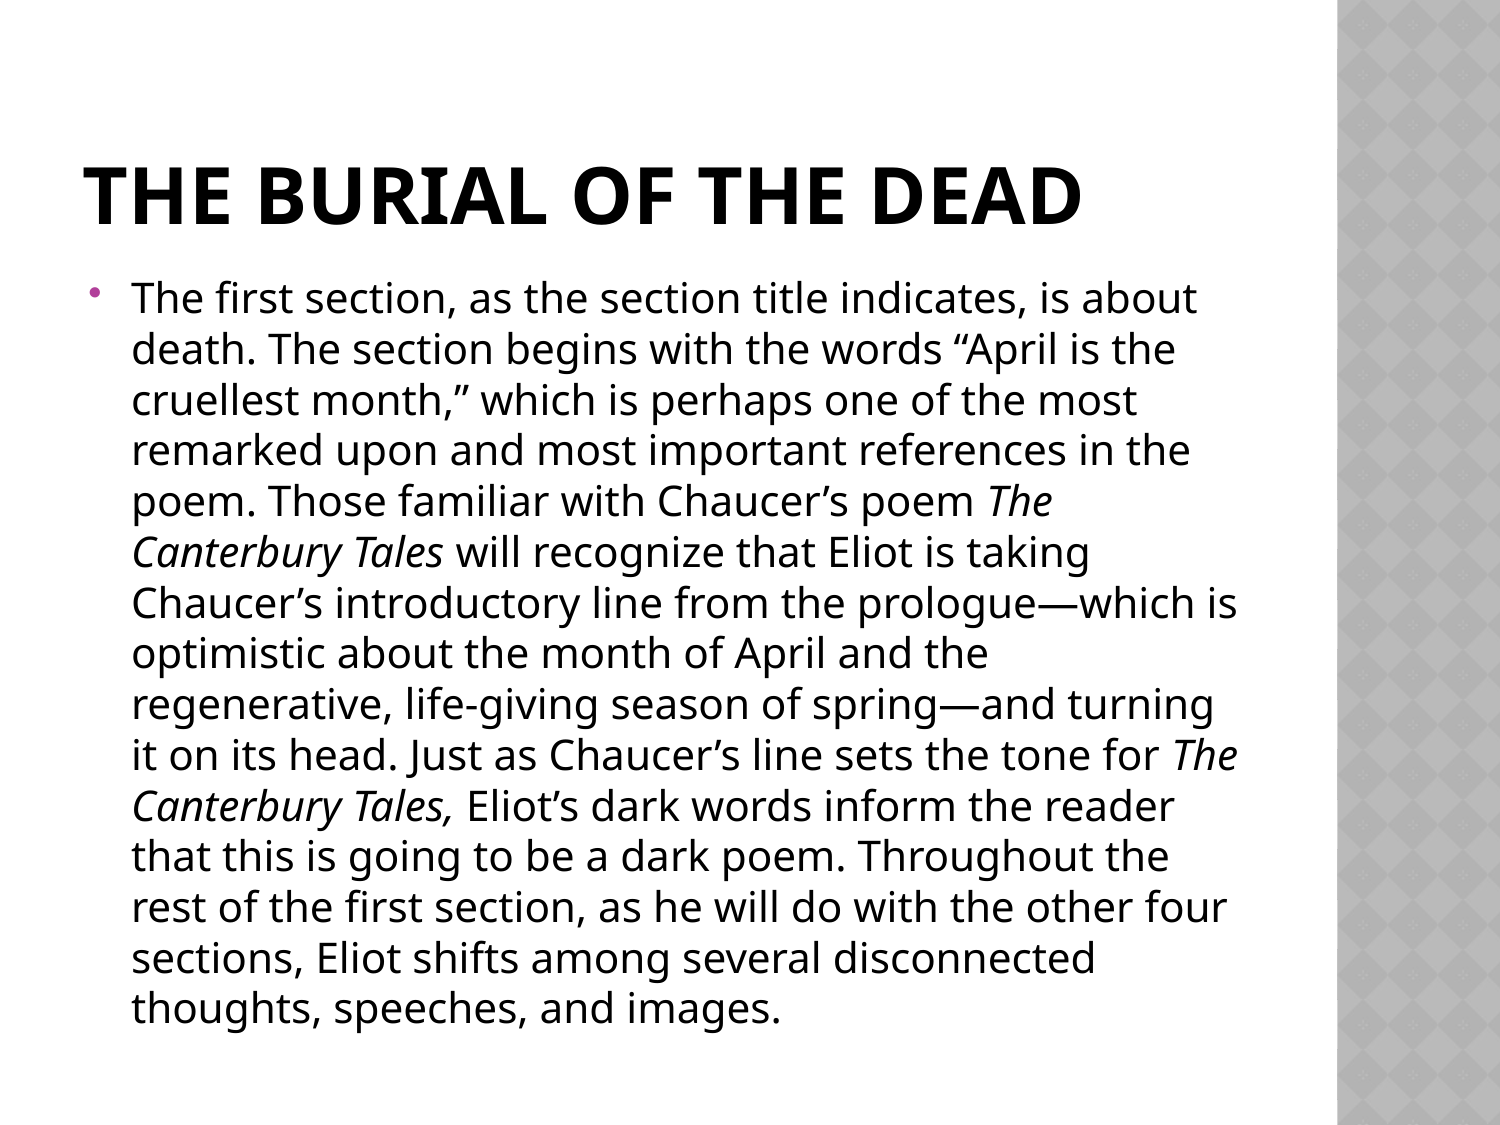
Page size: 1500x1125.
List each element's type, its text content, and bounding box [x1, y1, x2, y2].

title The Burial of the Dead [75, 52, 1263, 240]
list The first section, as the section title indicates, is about death. The section begins with the words “April is the cruellest month,” which is perhaps one of the most remarked upon and most important references in the poem. Those familiar with Chaucer’s poem The Canterbury Tales will recognize that Eliot is taking Chaucer’s introductory line from the prologue—which is optimistic about the month of April and the regenerative, life-giving season of spring—and turning it on its head. Just as Chaucer’s line sets the tone for The Canterbury Tales, Eliot’s dark words inform the reader that this is going to be a dark poem. Throughout the rest of the first section, as he will do with the other four sections, Eliot shifts among several disconnected thoughts, speeches, and images. [75, 264, 1263, 1059]
